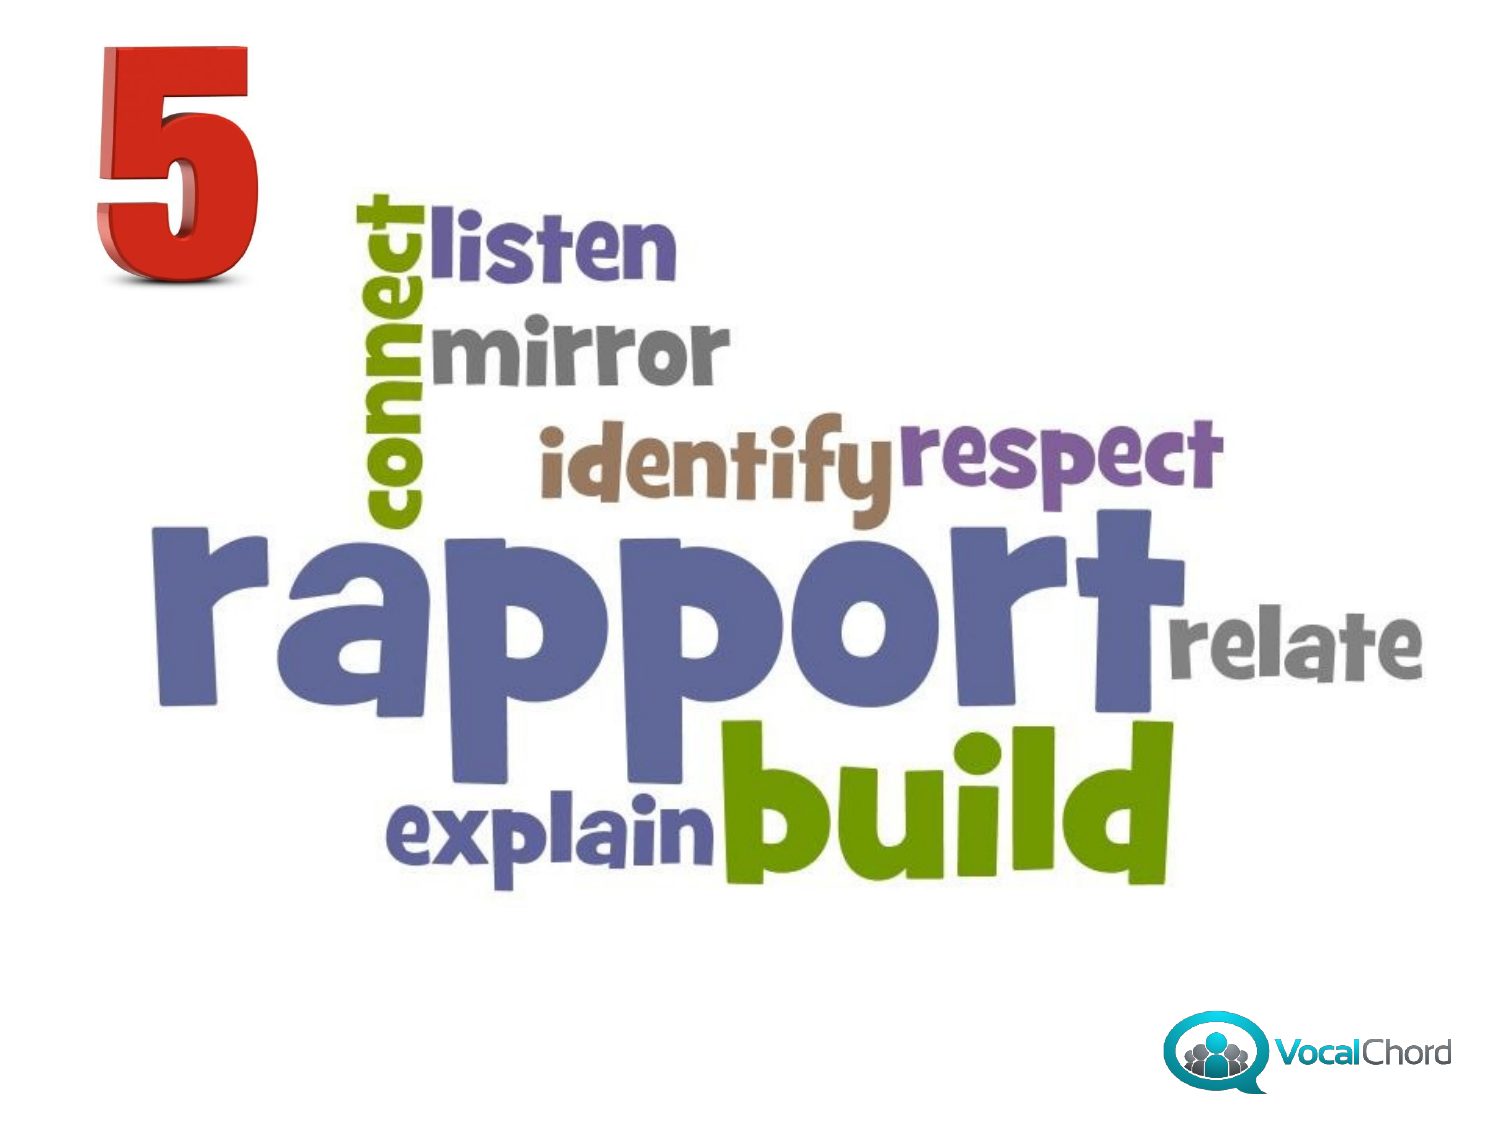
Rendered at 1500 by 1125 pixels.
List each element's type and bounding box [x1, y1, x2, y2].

text_box [46, 35, 293, 305]
picture [1163, 1011, 1451, 1094]
text_box [149, 187, 1427, 908]
